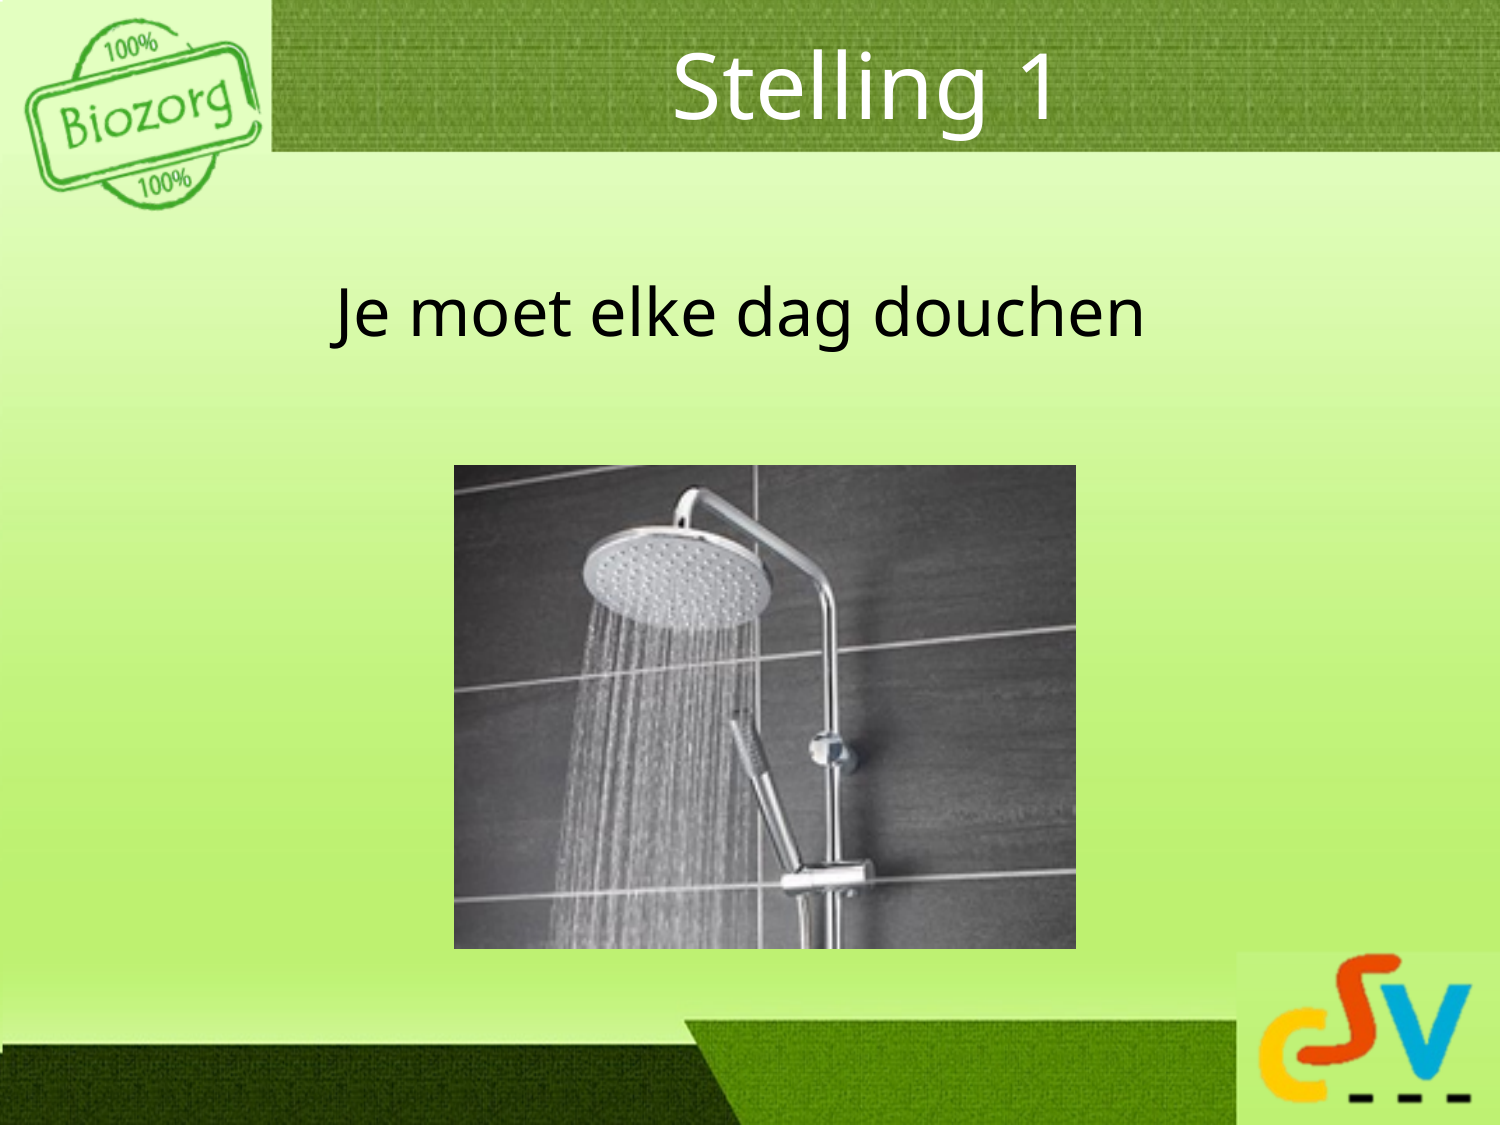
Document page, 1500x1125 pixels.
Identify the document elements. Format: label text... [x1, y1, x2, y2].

list Je moet elke dag douchen [75, 262, 1425, 1005]
picture [0, 0, 1500, 1125]
title Stelling 1 [206, 19, 1500, 147]
